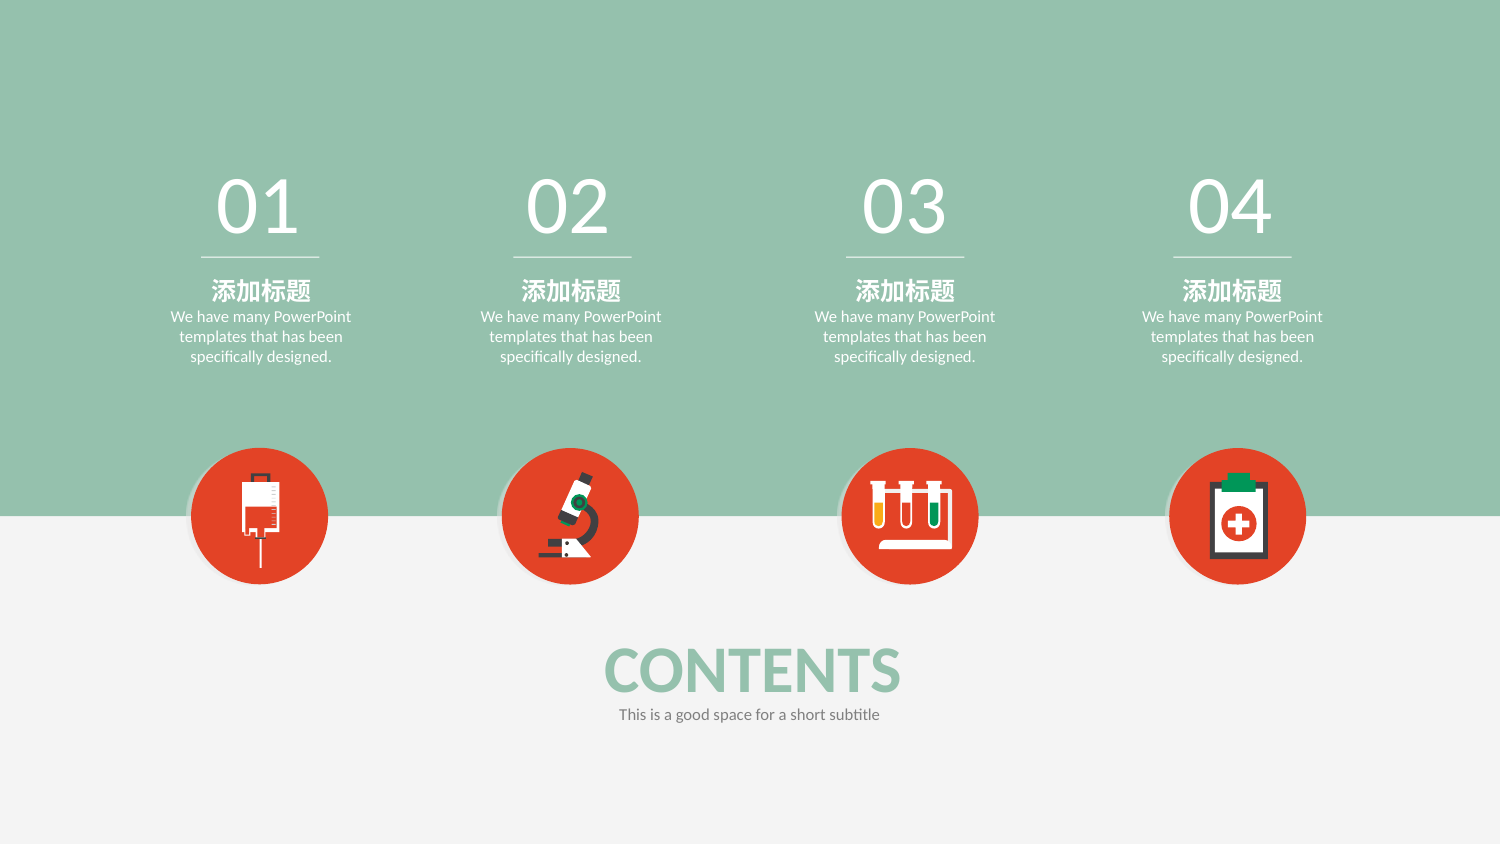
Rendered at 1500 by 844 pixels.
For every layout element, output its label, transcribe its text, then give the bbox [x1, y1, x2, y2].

text_box [0, 0, 1500, 517]
text_box CONTENTS [589, 618, 917, 714]
text_box 02 添加标题 We have many PowerPoint templates that has been specifically designed. [464, 150, 678, 366]
text_box 03 添加标题 We have many PowerPoint templates that has been specifically designed. [798, 150, 1012, 366]
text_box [501, 448, 639, 585]
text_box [1169, 448, 1307, 585]
text_box 01 添加标题 We have many PowerPoint templates that has been specifically designed. [154, 150, 368, 366]
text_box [191, 447, 329, 585]
text_box This is a good space for a short subtitle [604, 695, 896, 731]
text_box 04 添加标题 We have many PowerPoint templates that has been specifically designed. [1126, 150, 1340, 366]
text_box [841, 448, 979, 585]
